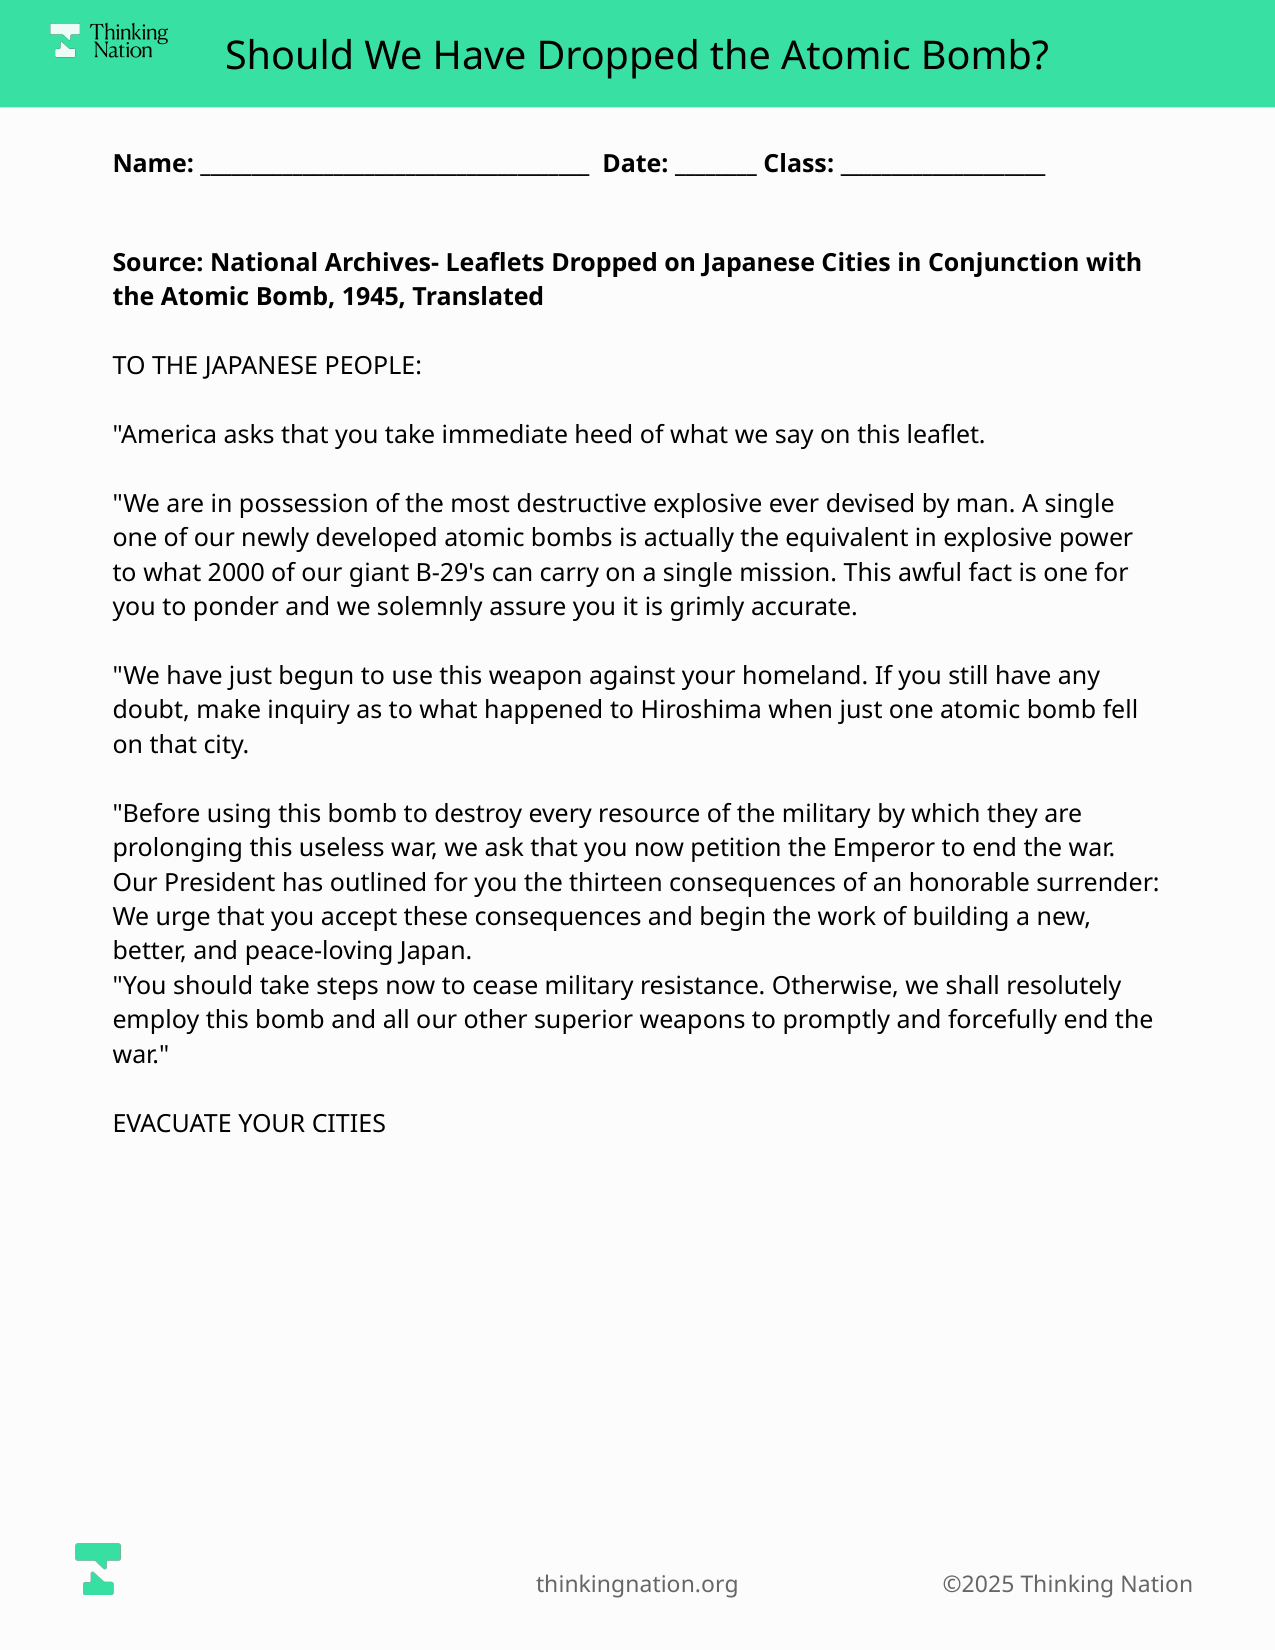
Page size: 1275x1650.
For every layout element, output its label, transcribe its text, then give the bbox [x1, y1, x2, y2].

text_box thinkingnation.org [486, 1553, 789, 1605]
text_box ©2025 Thinking Nation [907, 1553, 1210, 1605]
picture [62, 1533, 134, 1605]
text_box Name: ______________________________________ Date: ________ Class: ____________________ Source: National Archives- Leaflets Dropped on Japanese Cities in Conjunction with the Atomic Bomb, 1945, Translated TO THE JAPANESE PEOPLE: "America asks that you take immediate heed of what we say on this leaflet. "We are in possession of the most destructive explosive ever devised by man. A single one of our newly developed atomic bombs is actually the equivalent in explosive power to what 2000 of our giant B-29's can carry on a single mission. This awful fact is one for you to ponder and we solemnly assure you it is grimly accurate. "We have just begun to use this weapon against your homeland. If you still have any doubt, make inquiry as to what happened to Hiroshima when just one atomic bomb fell on that city. "Before using this bomb to destroy every resource of the military by which they are prolonging this useless war, we ask that you now petition the Emperor to end the war. Our President has outlined for you the thirteen consequences of an honorable surrender: We urge that you accept these consequences and begin the work of building a new, better, and peace-loving Japan. "You should take steps now to cease military resistance. Otherwise, we shall resolutely employ this bomb and all our other superior weapons to promptly and forcefully end the war." EVACUATE YOUR CITIES [97, 132, 1178, 1152]
picture [36, 12, 172, 69]
text_box Should We Have Dropped the Atomic Bomb? [0, 0, 1275, 108]
